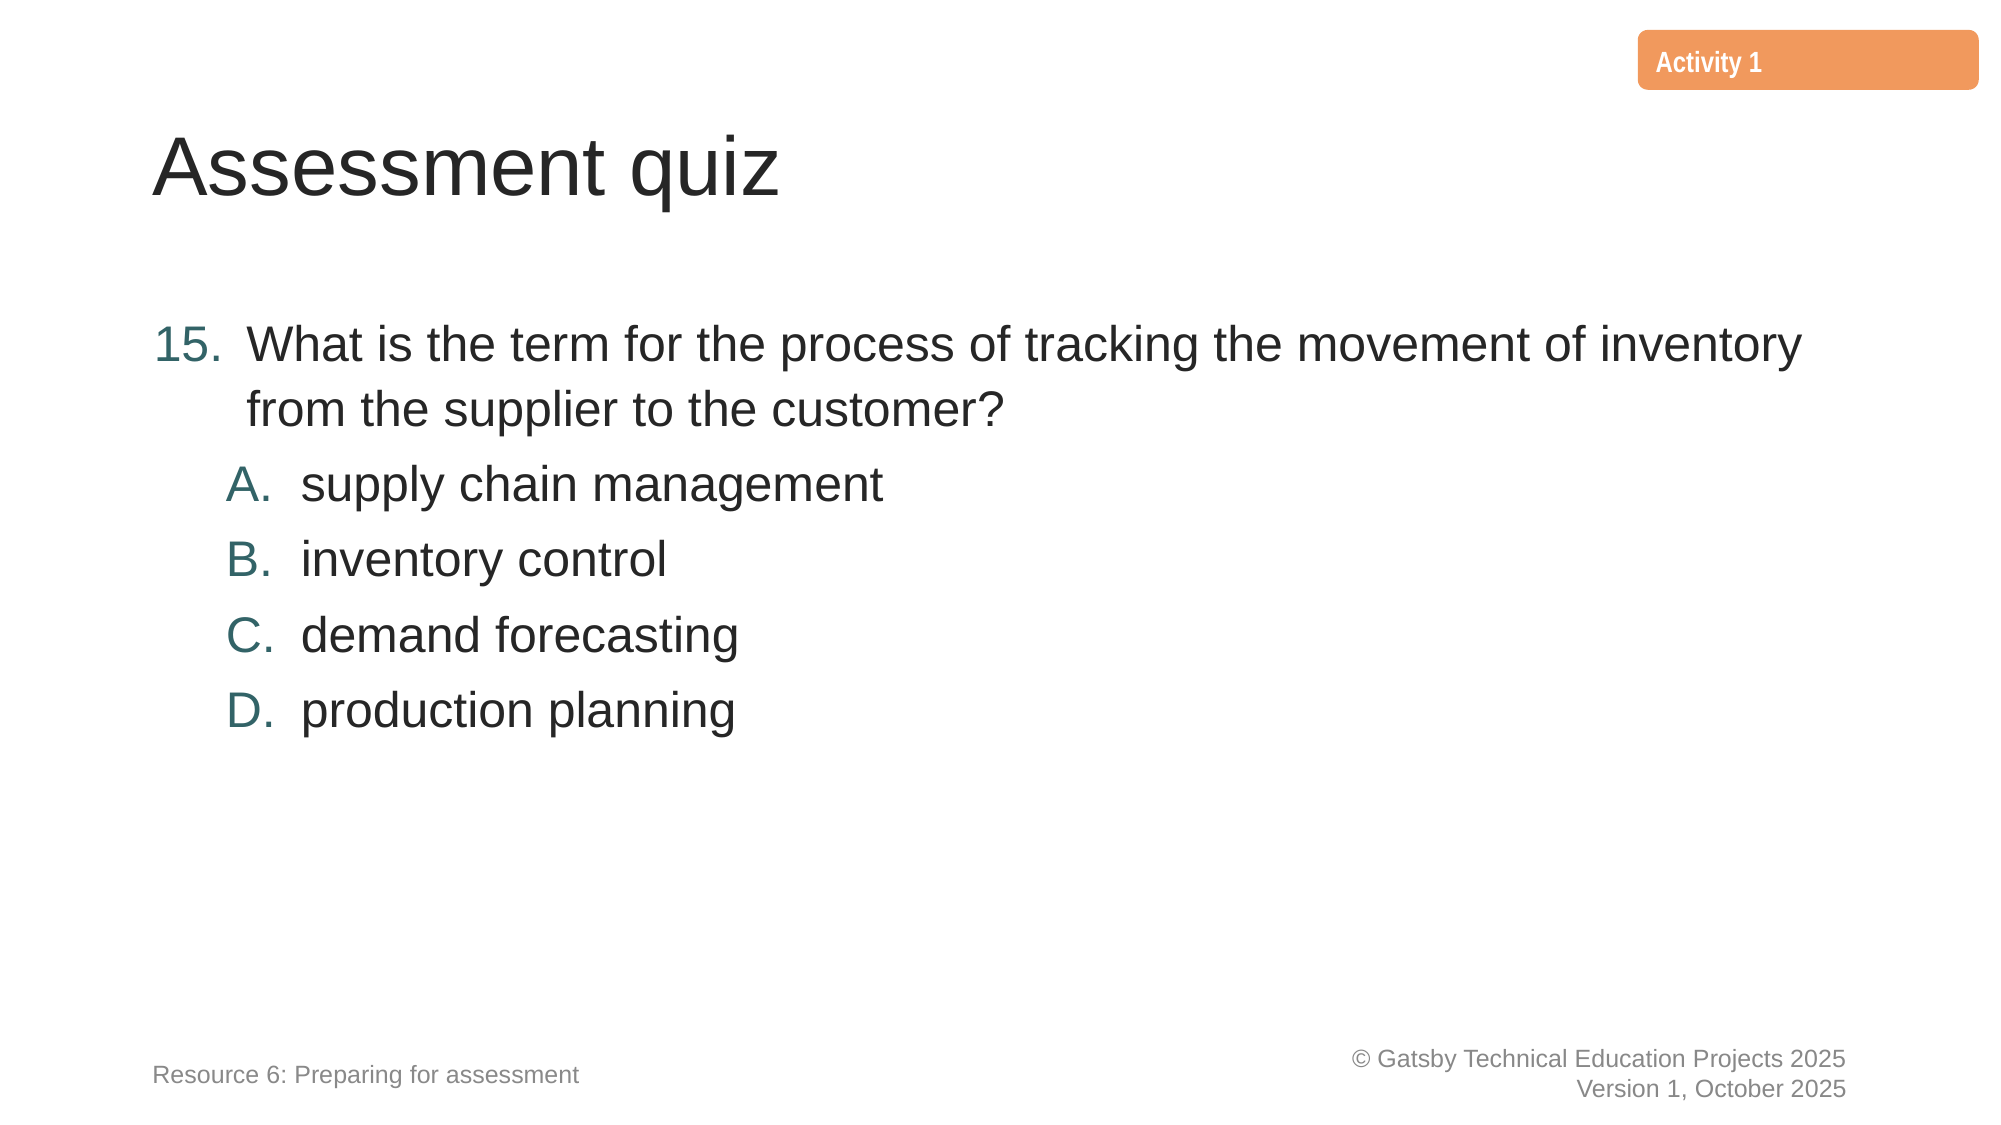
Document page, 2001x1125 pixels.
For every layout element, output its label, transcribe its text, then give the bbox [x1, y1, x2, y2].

title Assessment quiz [137, 59, 1863, 278]
text_box Activity 1 [1637, 29, 1979, 90]
text_box What is the term for the process of tracking the movement of inventory from the supplier to the customer? supply chain management inventory control demand forecasting production planning [137, 299, 1881, 1014]
list Resource 6: Preparing for assessment [137, 1042, 829, 1103]
